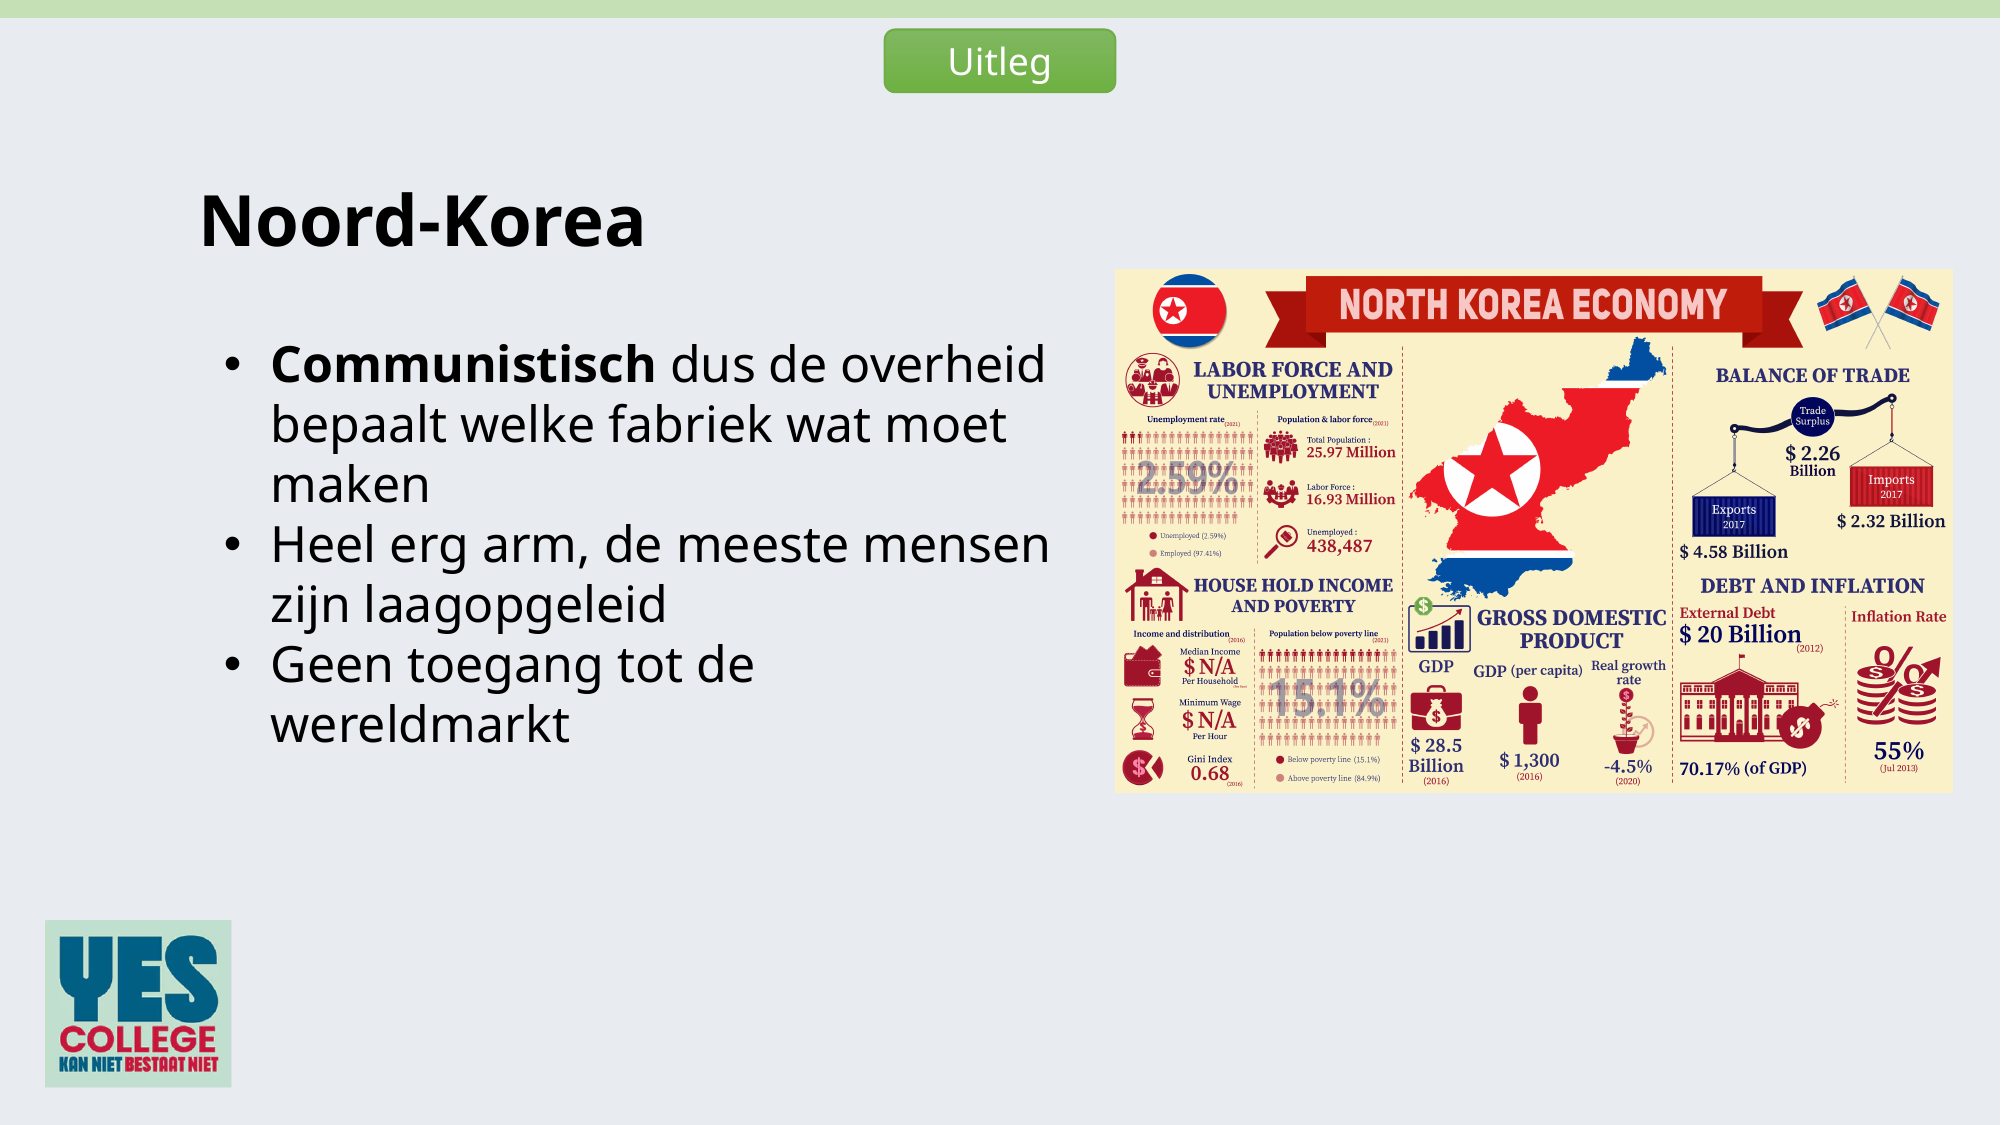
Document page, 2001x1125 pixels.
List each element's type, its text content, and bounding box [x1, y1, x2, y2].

text_box Noord-Korea [183, 168, 1368, 269]
text_box Uitleg [883, 28, 1117, 94]
text_box Communistisch dus de overheid bepaalt welke fabriek wat moet maken Heel erg arm, de meeste mensen zijn laagopgeleid Geen toegang tot de wereldmarkt [209, 325, 1079, 761]
text_box [0, 0, 2000, 18]
picture [1114, 269, 1954, 794]
picture [0, 913, 356, 1093]
